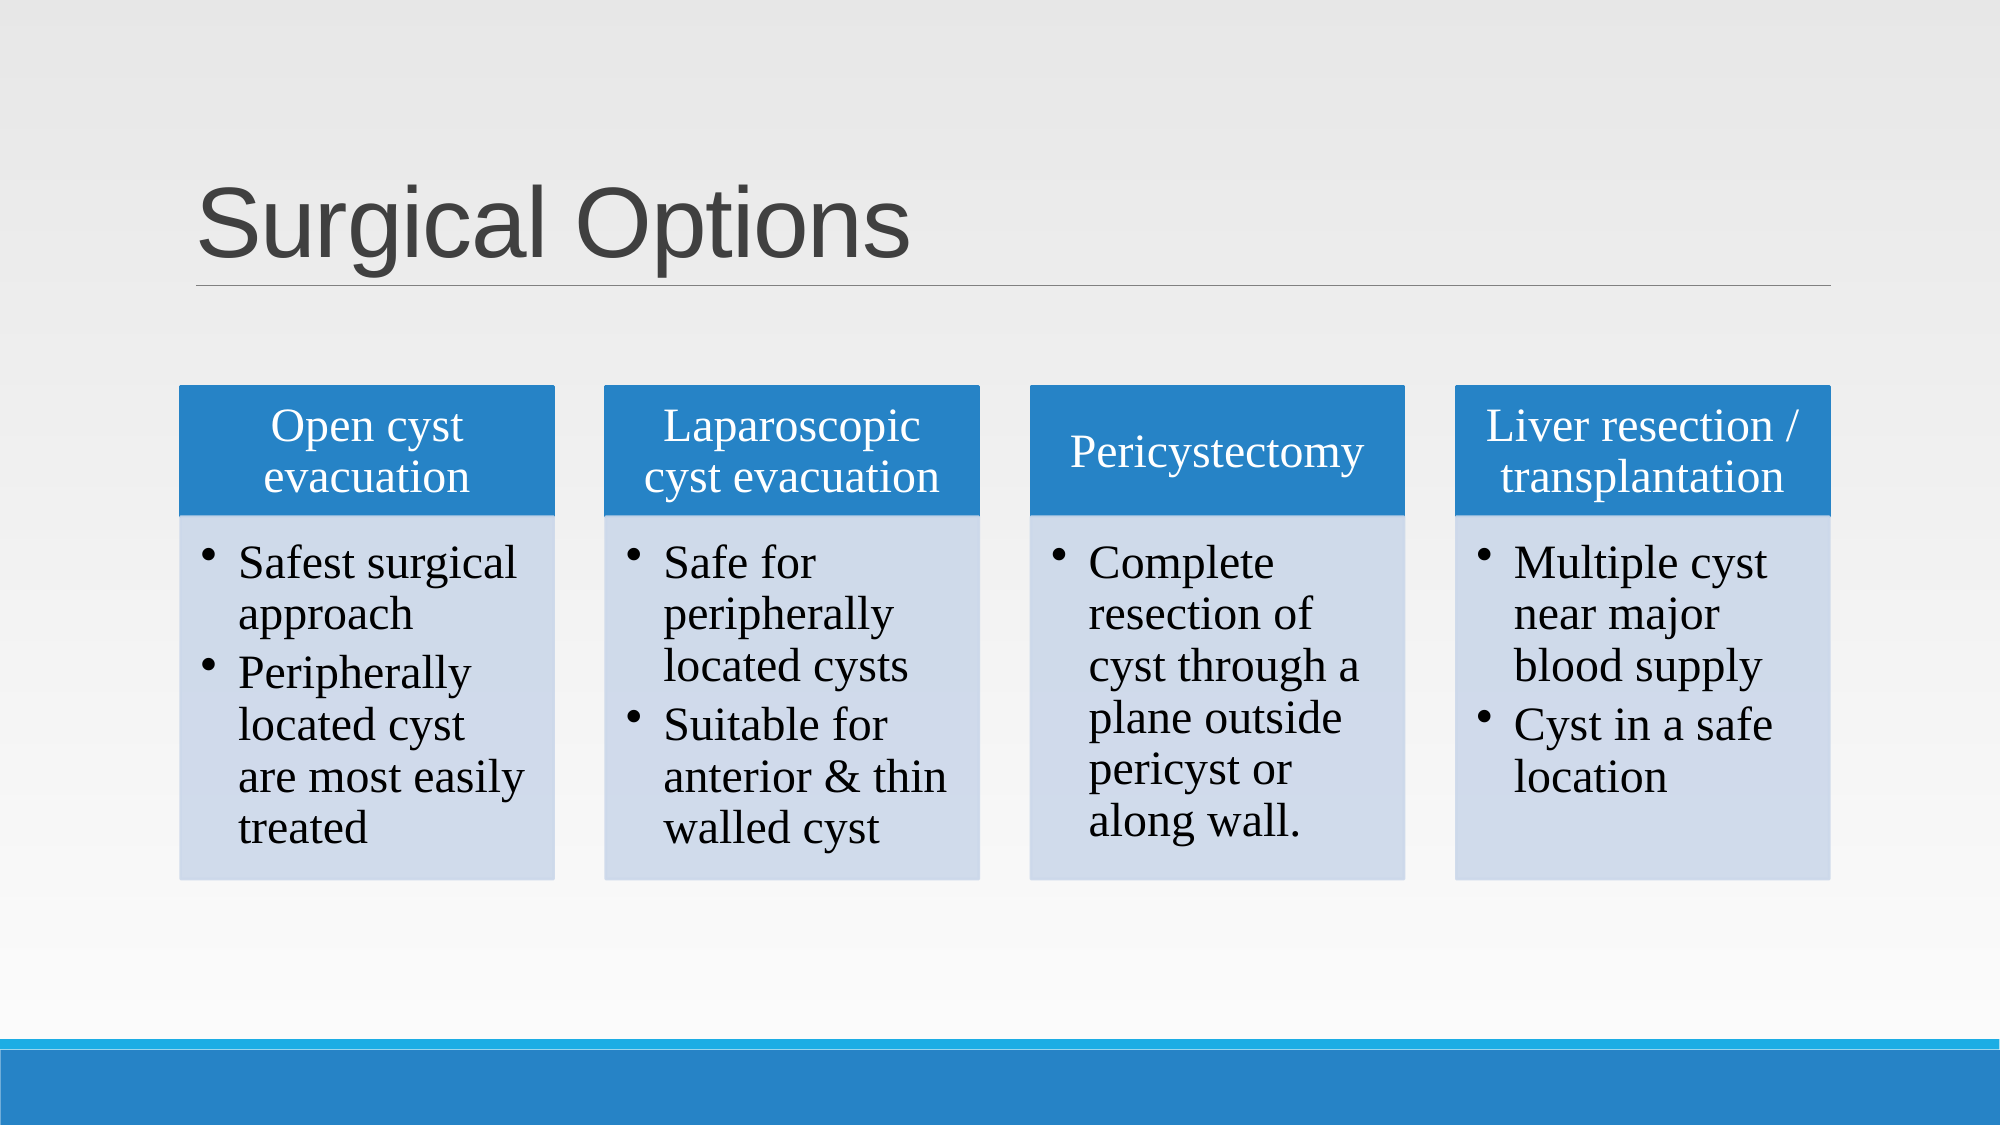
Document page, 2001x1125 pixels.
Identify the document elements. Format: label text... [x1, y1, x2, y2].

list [179, 302, 1831, 964]
title Surgical Options [180, 47, 1830, 285]
